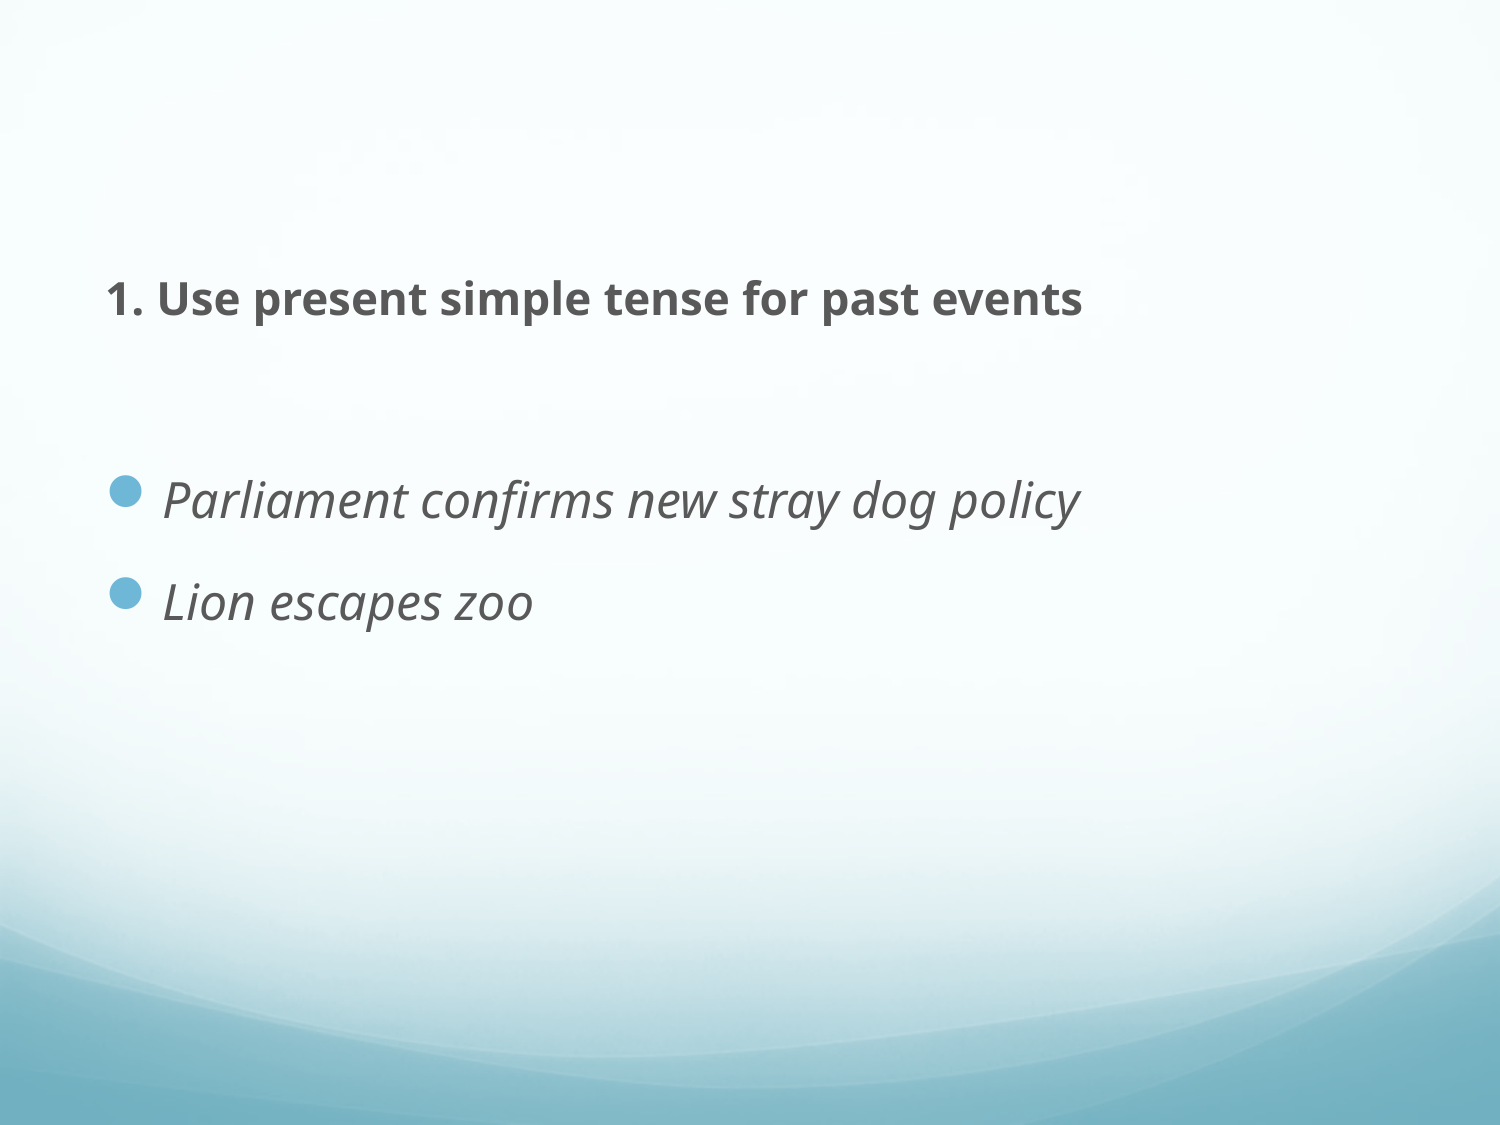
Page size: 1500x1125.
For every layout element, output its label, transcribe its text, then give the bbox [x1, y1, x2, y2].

list 1. Use present simple tense for past events Parliament confirms new stray dog policy Lion escapes zoo [90, 262, 1410, 975]
